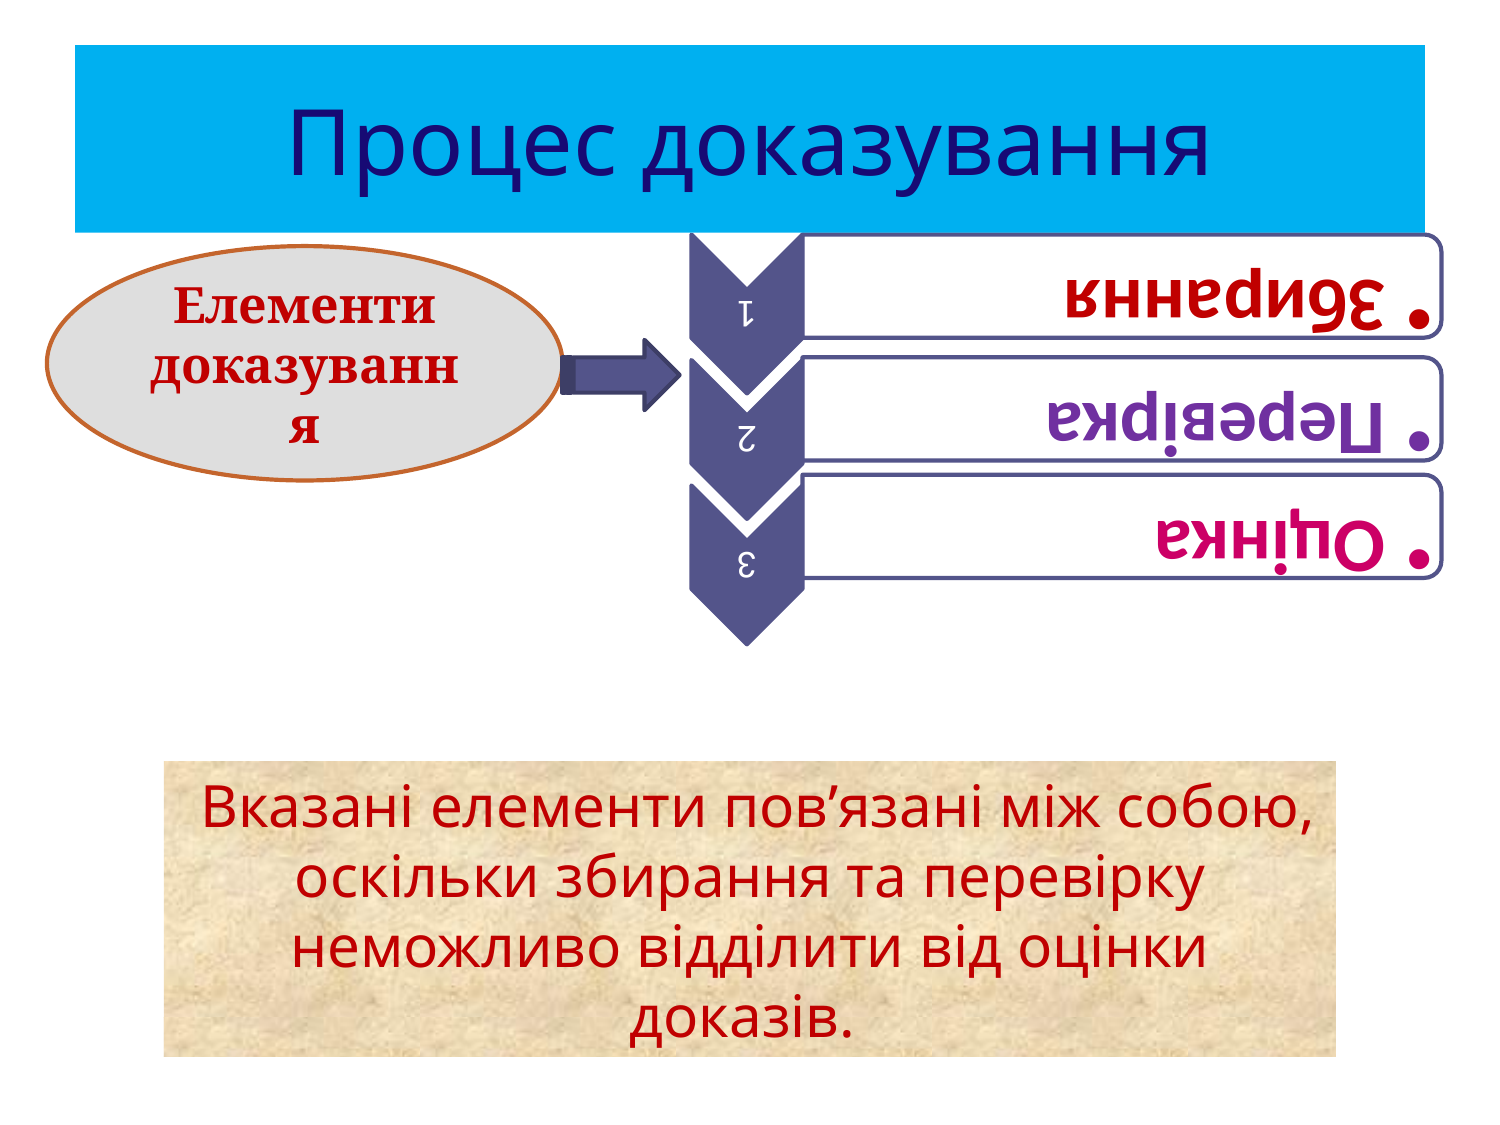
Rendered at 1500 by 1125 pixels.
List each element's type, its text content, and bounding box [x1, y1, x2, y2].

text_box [691, 234, 1442, 645]
text_box [560, 337, 682, 413]
text_box Елементи доказування [44, 243, 564, 483]
text_box Вказані елементи пов’язані між собою, оскільки збирання та перевірку неможливо відділити від оцінки доказів. [163, 761, 1336, 1057]
title Процес доказування [75, 45, 1425, 233]
